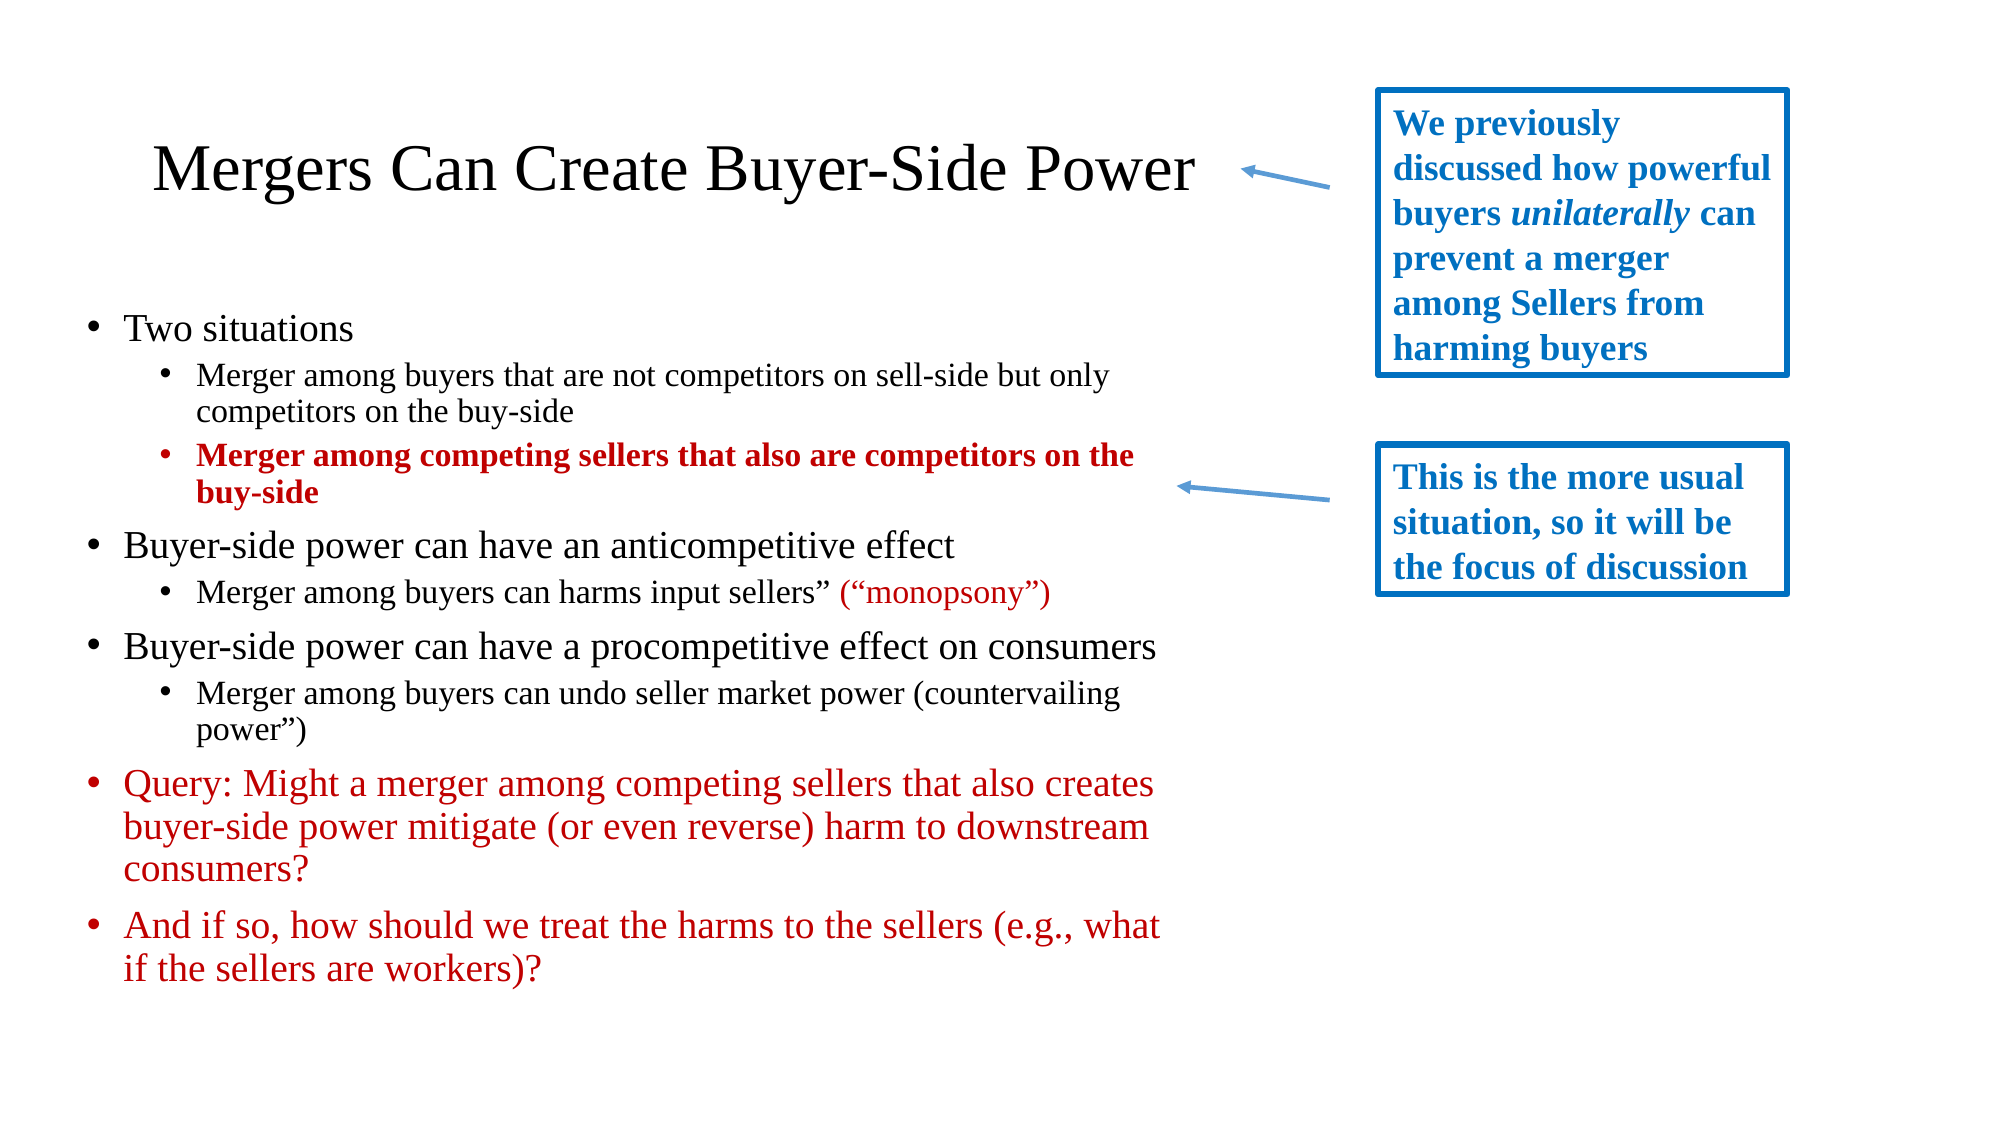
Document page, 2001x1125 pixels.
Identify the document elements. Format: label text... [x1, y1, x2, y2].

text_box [1240, 168, 1330, 188]
text_box This is the more usual situation, so it will be the focus of discussion [1378, 444, 1788, 595]
text_box We previously discussed how powerful buyers unilaterally can prevent a merger among Sellers from harming buyers [1378, 90, 1788, 376]
list Two situations Merger among buyers that are not competitors on sell-side but only competitors on the buy-side Merger among competing sellers that also are competitors on the buy-side Buyer-side power can have an anticompetitive effect Merger among buyers can harms input sellers” (“monopsony”) Buyer-side power can have a procompetitive effect on consumers Merger among buyers can undo seller market power (countervailing power”) Query: Might a merger among competing sellers that also creates buyer-side power mitigate (or even reverse) harm to downstream consumers? And if so, how should we treat the harms to the sellers (e.g., what if the sellers are workers)? [71, 299, 1211, 1014]
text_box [1176, 485, 1330, 501]
title Mergers Can Create Buyer-Side Power [137, 59, 1863, 278]
